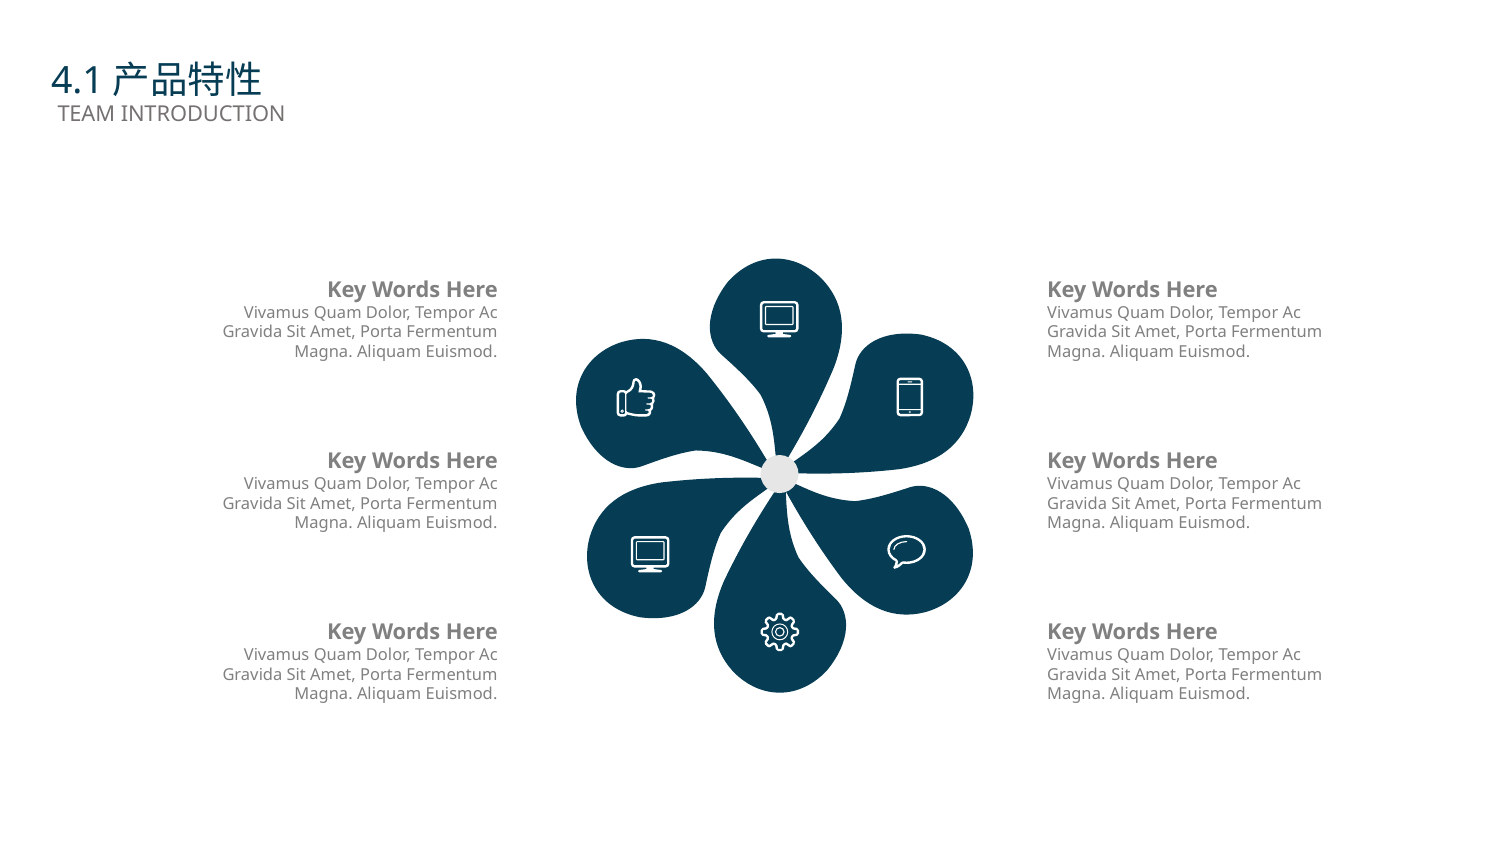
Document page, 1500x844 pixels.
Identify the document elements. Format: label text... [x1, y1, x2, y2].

text_box Key Words Here Vivamus Quam Dolor, Tempor Ac Gravida Sit Amet, Porta Fermentum Magna. Aliquam Euismod. [173, 241, 513, 369]
text_box Key Words Here Vivamus Quam Dolor, Tempor Ac Gravida Sit Amet, Porta Fermentum Magna. Aliquam Euismod. [173, 584, 513, 711]
text_box Key Words Here Vivamus Quam Dolor, Tempor Ac Gravida Sit Amet, Porta Fermentum Magna. Aliquam Euismod. [1032, 584, 1371, 711]
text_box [57, 44, 302, 134]
text_box Key Words Here Vivamus Quam Dolor, Tempor Ac Gravida Sit Amet, Porta Fermentum Magna. Aliquam Euismod. [1032, 241, 1371, 369]
text_box Key Words Here Vivamus Quam Dolor, Tempor Ac Gravida Sit Amet, Porta Fermentum Magna. Aliquam Euismod. [173, 413, 513, 540]
text_box Key Words Here Vivamus Quam Dolor, Tempor Ac Gravida Sit Amet, Porta Fermentum Magna. Aliquam Euismod. [1032, 413, 1371, 540]
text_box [570, 258, 980, 693]
